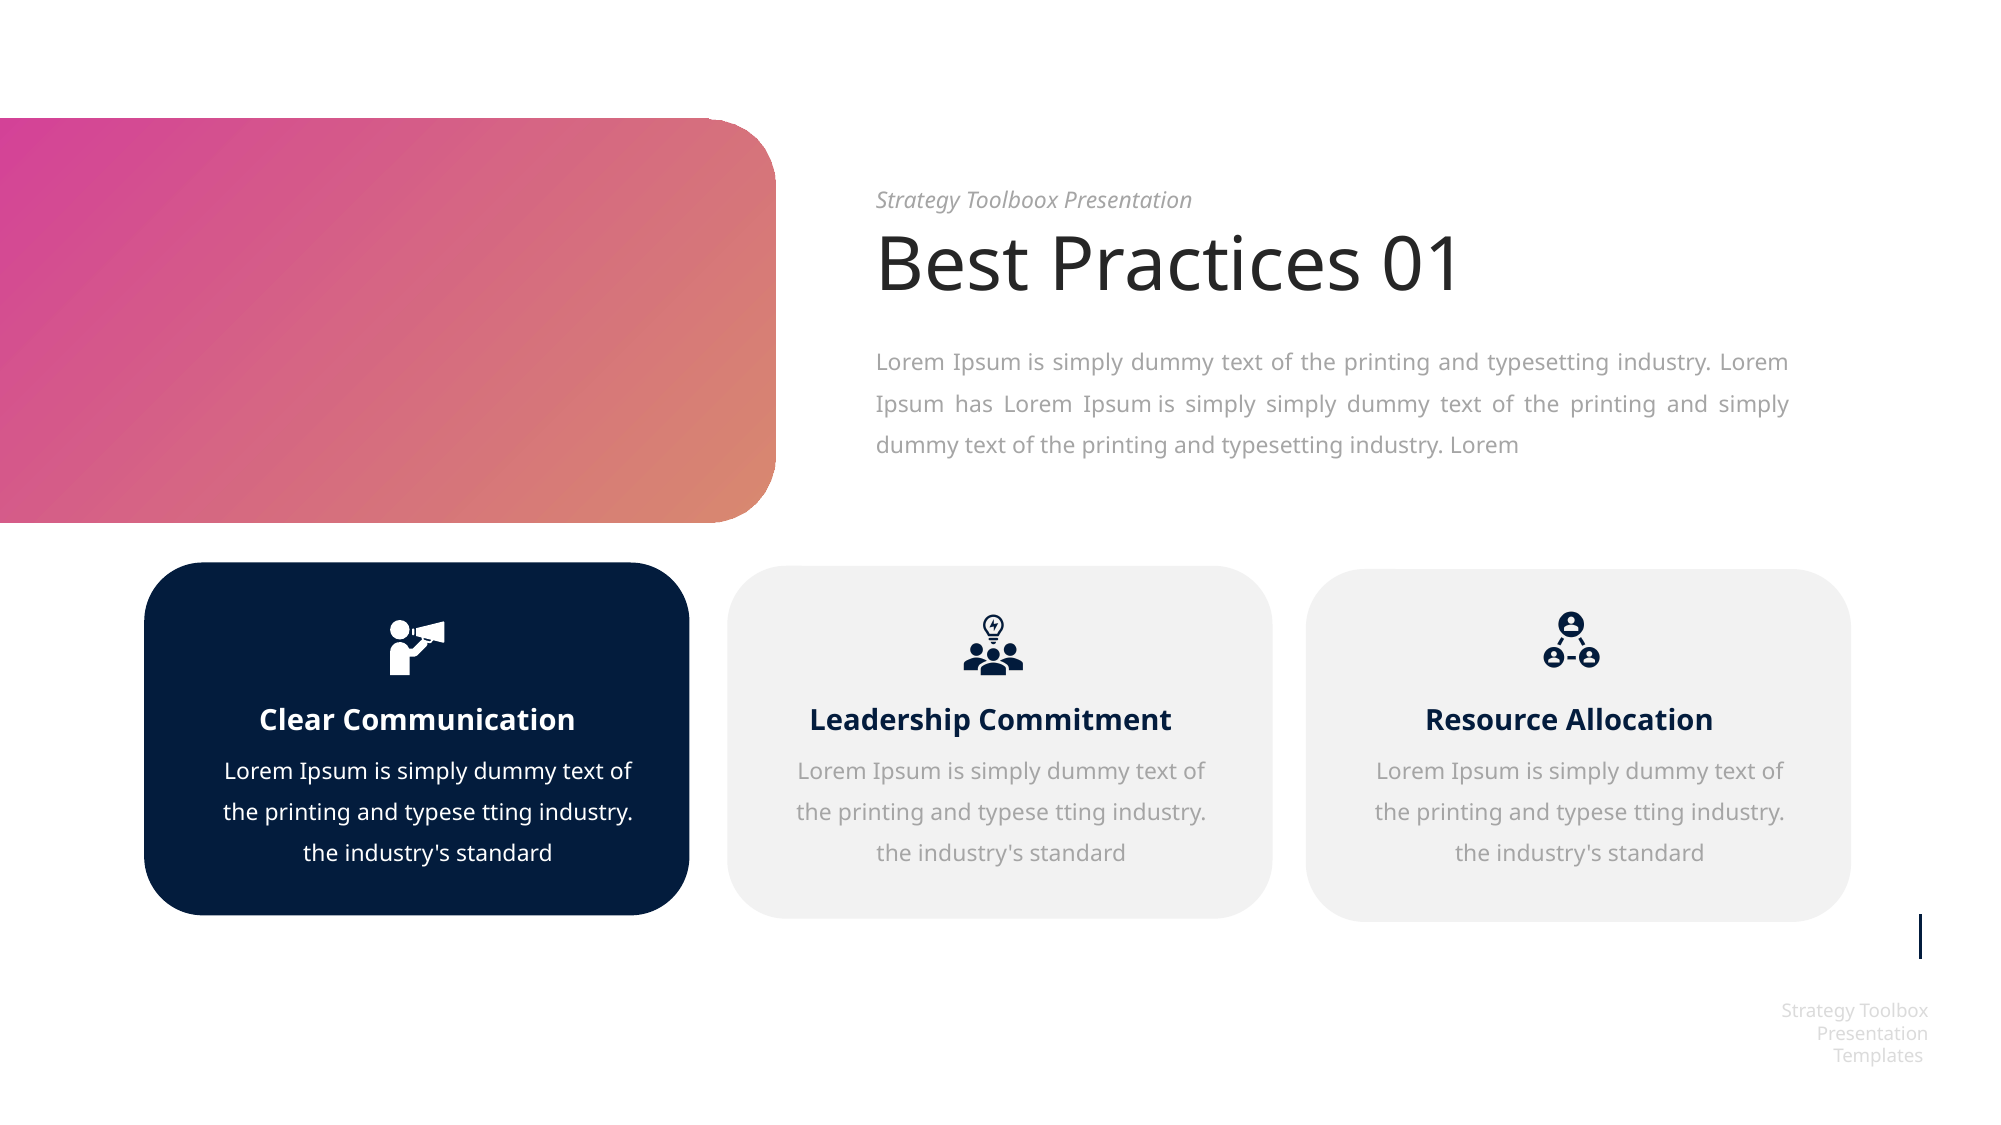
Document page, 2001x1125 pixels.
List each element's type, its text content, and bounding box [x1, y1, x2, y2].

text_box Lorem Ipsum is simply dummy text of the printing and typese tting industry. the industry's standard [1355, 744, 1806, 874]
text_box Lorem Ipsum is simply dummy text of the printing and typese tting industry. the industry's standard [776, 744, 1227, 874]
text_box Resource Allocation [1280, 676, 1859, 744]
picture [0, 118, 776, 522]
text_box [143, 561, 691, 676]
picture [954, 606, 1032, 685]
text_box Best Practices 01 [861, 207, 1666, 313]
text_box Lorem Ipsum is simply dummy text of the printing and typese tting industry. the industry's standard [203, 744, 654, 874]
text_box [726, 564, 1274, 676]
text_box Leadership Commitment [701, 676, 1280, 744]
picture [1532, 600, 1611, 679]
text_box Lorem Ipsum is simply dummy text of the printing and typesetting industry. Lorem Ipsum has Lorem Ipsum is simply simply dummy text of the printing and simply dummy text of the printing and typesetting industry. Lorem [861, 326, 1806, 466]
text_box [1304, 744, 1853, 923]
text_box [390, 619, 445, 676]
text_box Strategy Toolboox Presentation [861, 164, 1260, 221]
text_box Strategy Toolbox Presentation Templates [1716, 991, 1943, 1074]
text_box [143, 744, 691, 917]
text_box Clear Communication [128, 676, 701, 744]
text_box [726, 744, 1274, 920]
text_box [1304, 567, 1853, 676]
